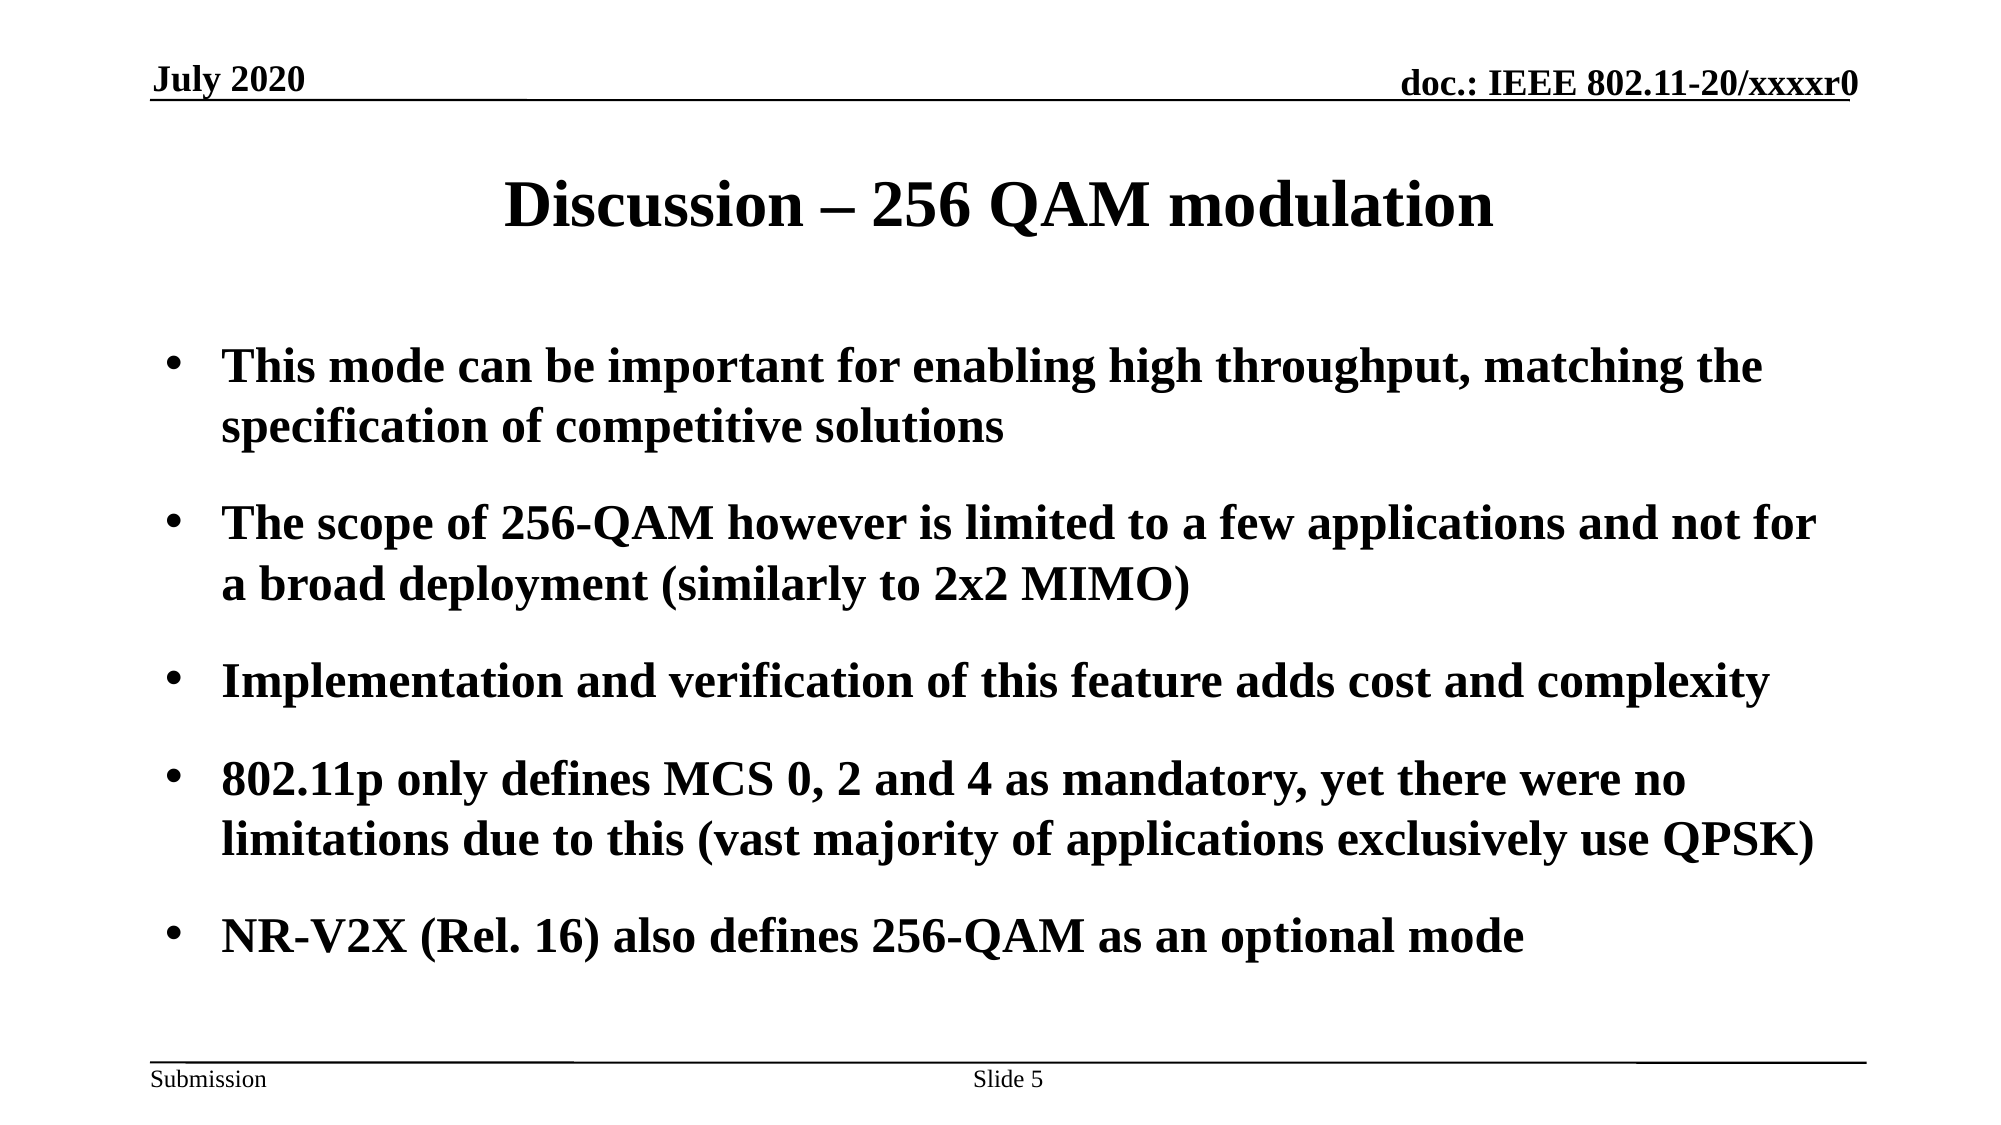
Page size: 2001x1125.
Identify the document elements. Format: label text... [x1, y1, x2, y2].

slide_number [152, 54, 563, 100]
slide_number Slide 5 [950, 1061, 1067, 1123]
list This mode can be important for enabling high throughput, matching the specification of competitive solutions The scope of 256-QAM however is limited to a few applications and not for a broad deployment (similarly to 2x2 MIMO) Implementation and verification of this feature adds cost and complexity 802.11p only defines MCS 0, 2 and 4 as mandatory, yet there were no limitations due to this (vast majority of applications exclusively use QPSK) NR-V2X (Rel. 16) also defines 256-QAM as an optional mode [149, 324, 1850, 1000]
title Discussion – 256 QAM modulation [149, 112, 1850, 288]
